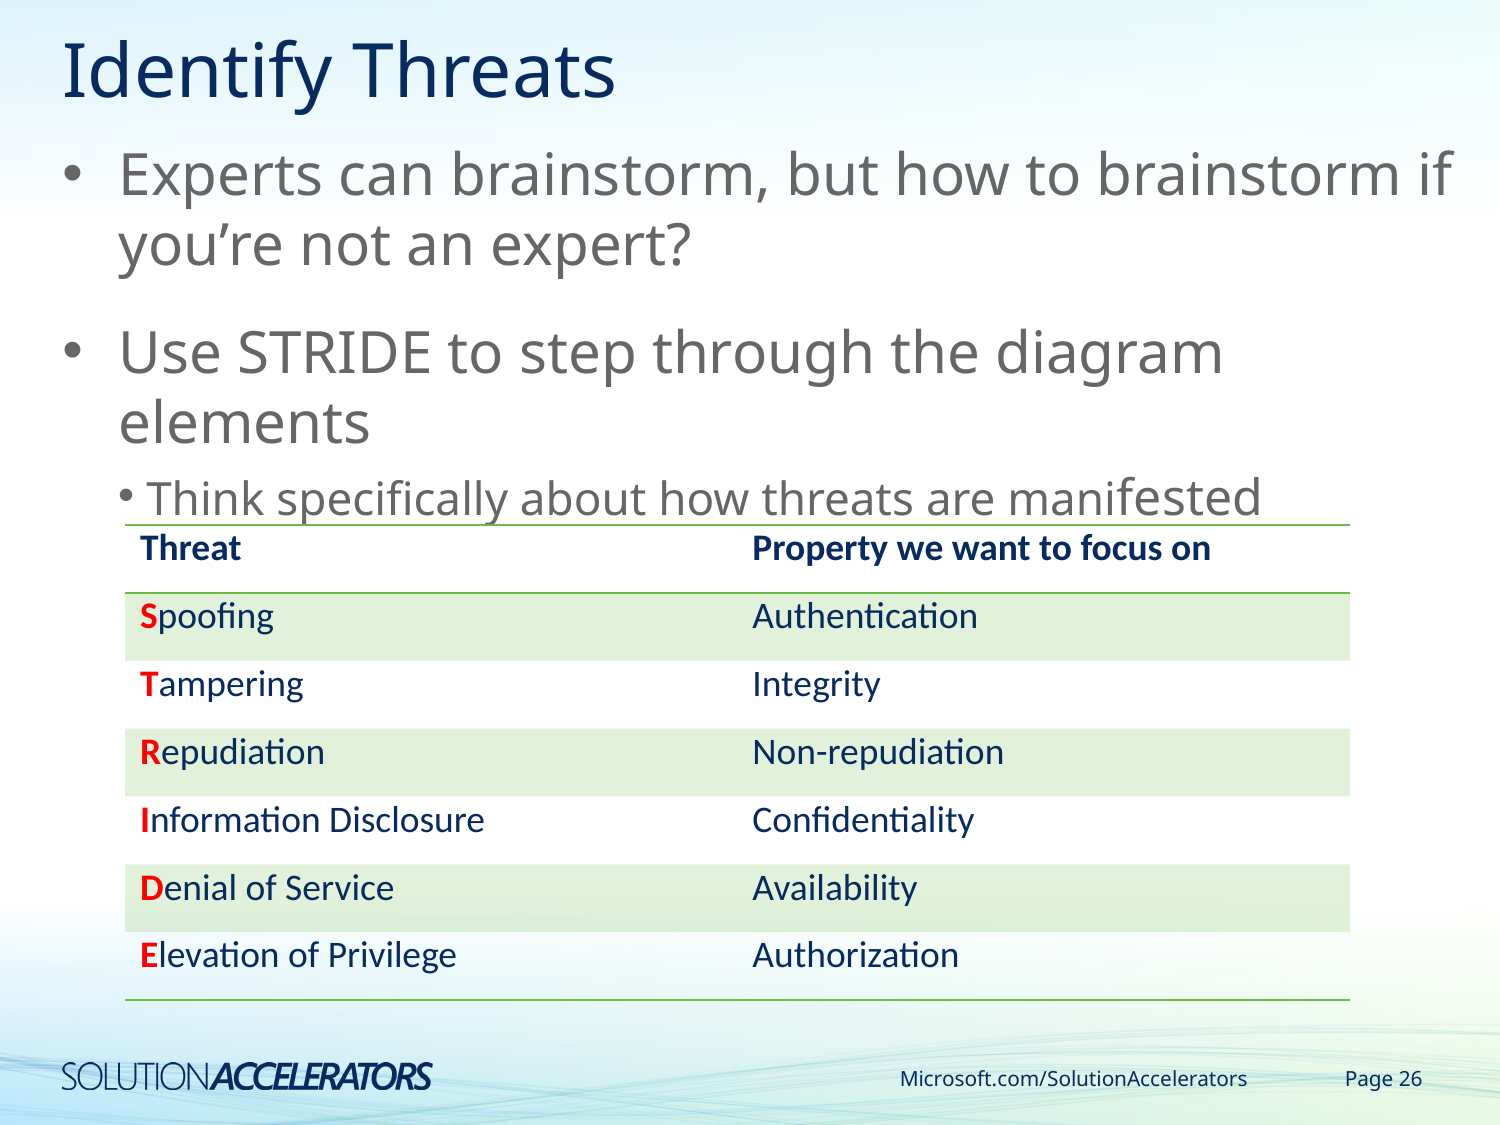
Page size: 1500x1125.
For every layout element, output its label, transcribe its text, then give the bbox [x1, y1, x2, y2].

title Identify Threats [62, 12, 1438, 113]
table_cell Authentication [737, 594, 1350, 661]
table_header Property we want to focus on [737, 526, 1350, 592]
table_cell Information Disclosure [125, 796, 737, 864]
table_cell Repudiation [125, 729, 737, 796]
table_cell Denial of Service [125, 864, 737, 932]
slide_number Page 26 [1287, 1050, 1438, 1110]
picture [0, 0, 1500, 1125]
table_cell Availability [737, 864, 1350, 932]
table_header Threat [125, 526, 737, 592]
table_cell Spoofing [125, 594, 737, 661]
table_cell Tampering [125, 661, 737, 729]
table_cell Elevation of Privilege [125, 932, 737, 999]
footer Microsoft.com/SolutionAccelerators [787, 1050, 1263, 1110]
list Experts can brainstorm, but how to brainstorm if you’re not an expert? Use STRIDE to step through the diagram elements Think specifically about how threats are manifested [62, 137, 1463, 1013]
table_cell Authorization [737, 932, 1350, 999]
table_cell Integrity [737, 661, 1350, 729]
table_cell Confidentiality [737, 796, 1350, 864]
table_cell Non-repudiation [737, 729, 1350, 796]
